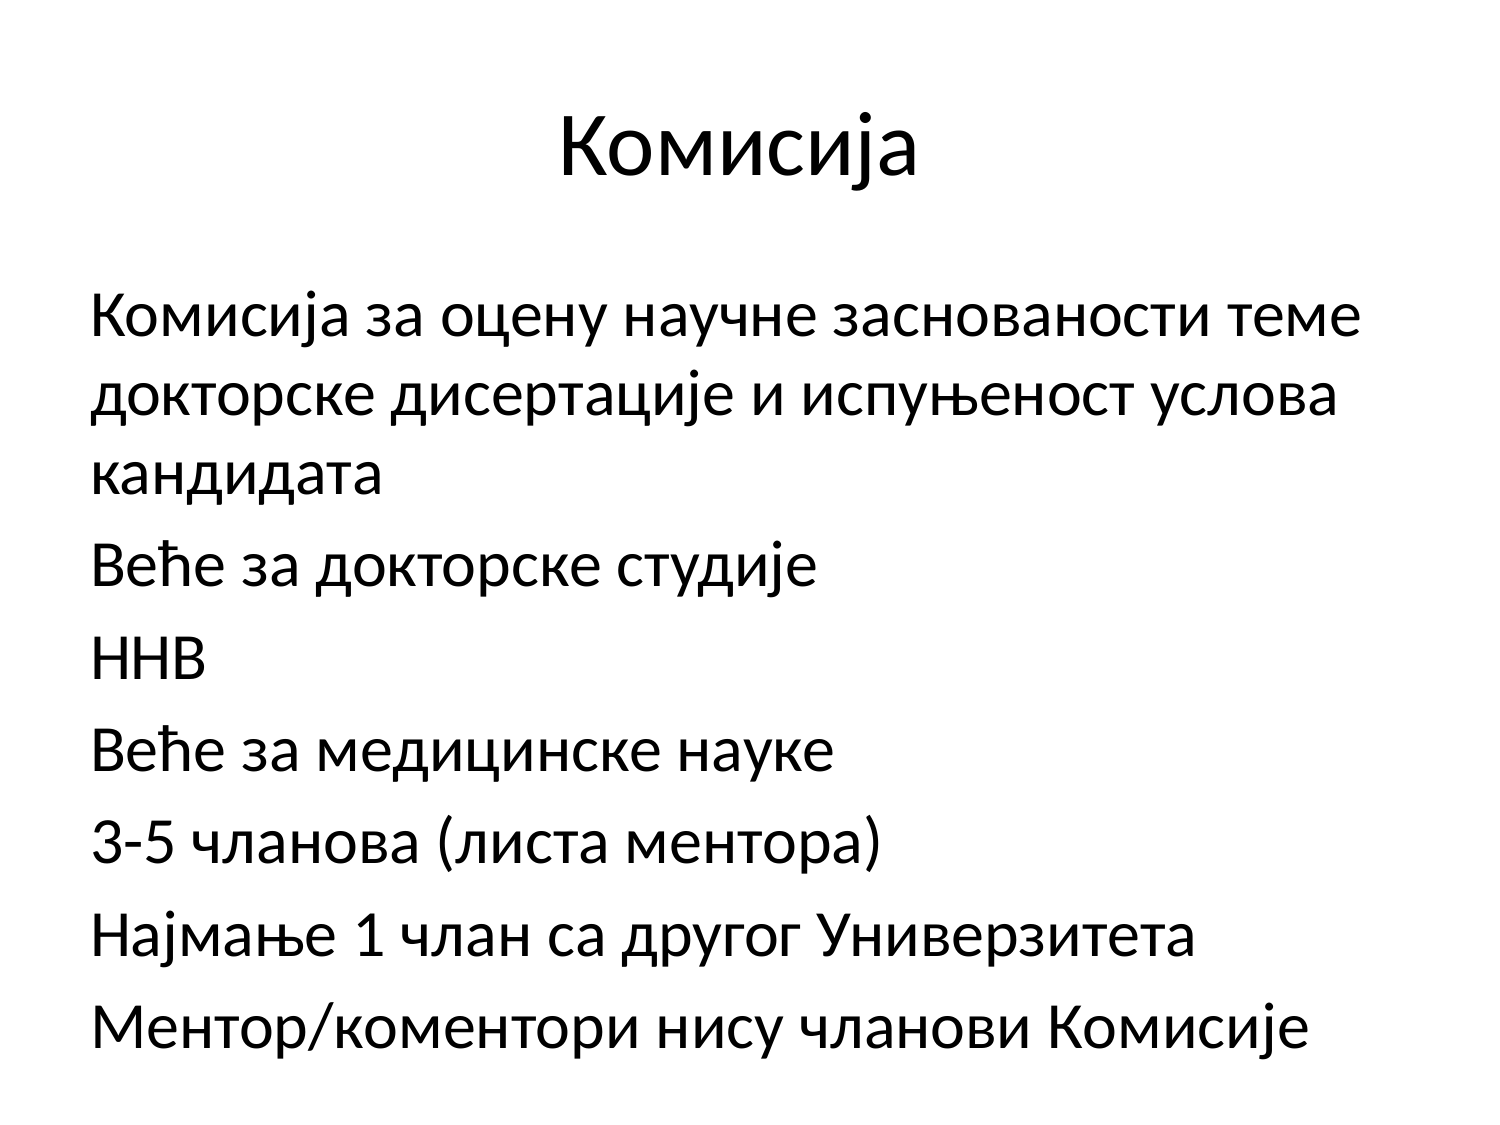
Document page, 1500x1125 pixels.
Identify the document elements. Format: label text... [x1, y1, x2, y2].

title Комисија [75, 45, 1425, 233]
list Комисија за оцену научне заснованости теме докторске дисертације и испуњеност услова кандидата Веће за докторске студије ННВ Веће за медицинске науке 3-5 чланова (листа ментора) Најмање 1 члан са другог Универзитета Ментор/коментори нису чланови Комисије [75, 262, 1425, 1071]
